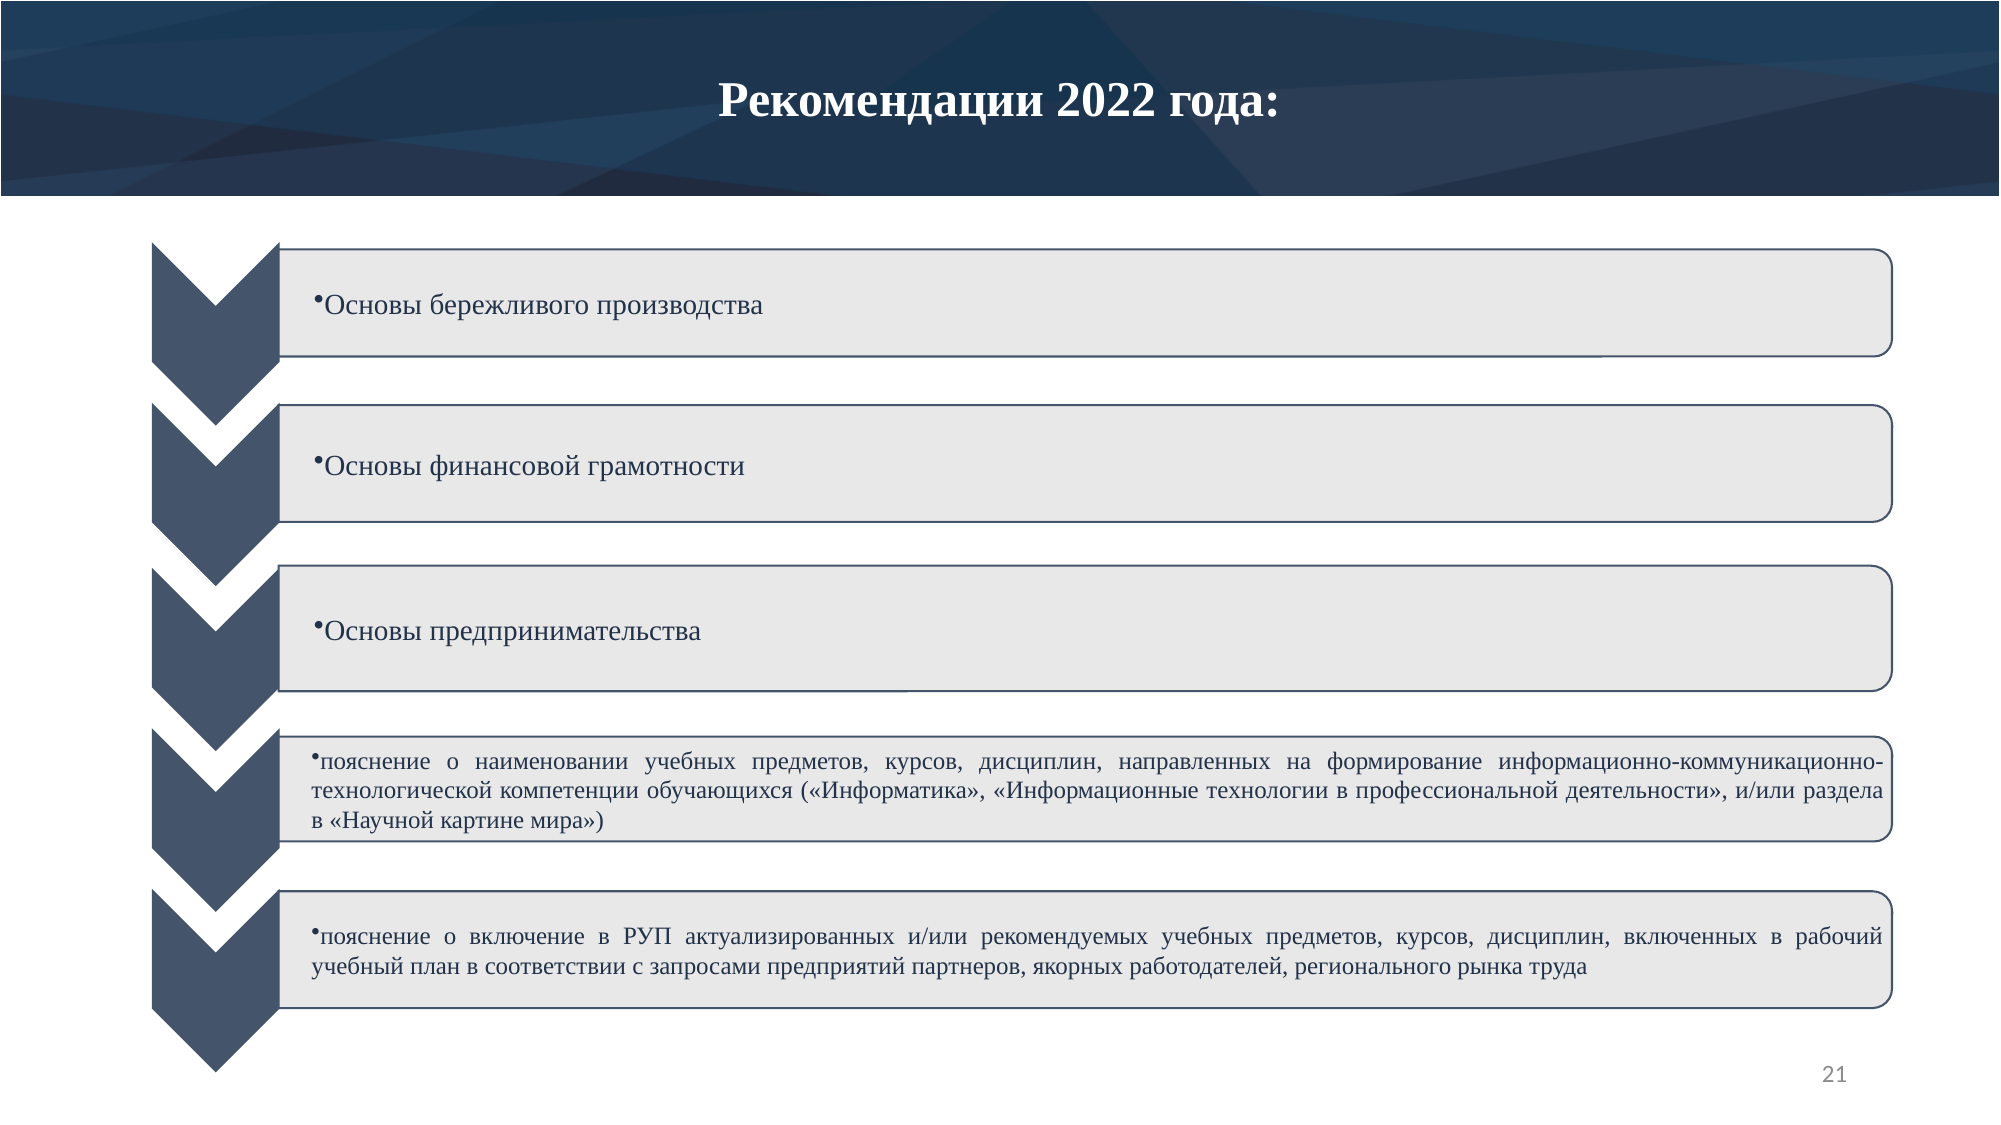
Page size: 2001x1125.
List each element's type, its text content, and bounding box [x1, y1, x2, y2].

slide_number 21 [1412, 1072, 1863, 1103]
picture [0, 0, 2000, 199]
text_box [152, 244, 1892, 1072]
